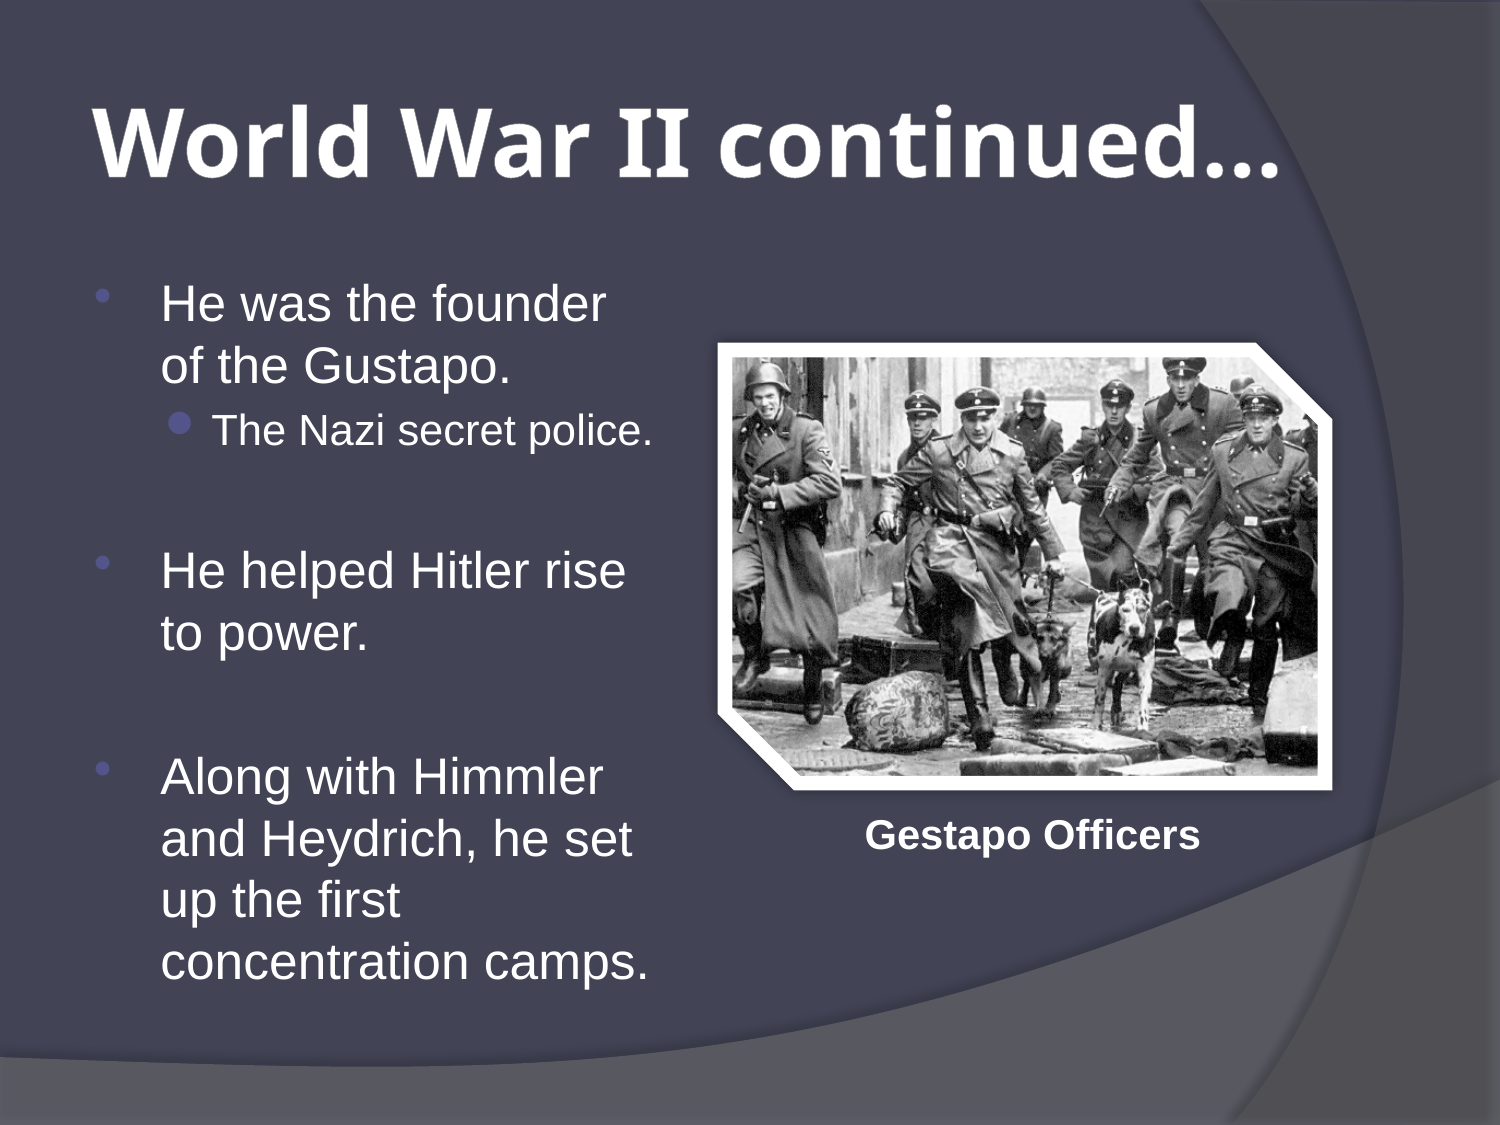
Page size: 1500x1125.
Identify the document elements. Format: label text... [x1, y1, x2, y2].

text_box Gestapo Officers [849, 800, 1225, 865]
list He was the founder of the Gustapo. The Nazi secret police. He helped Hitler rise to power. Along with Himmler and Heydrich, he set up the first concentration camps. [75, 262, 675, 1005]
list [724, 349, 1326, 784]
title World War II continued… [75, 45, 1300, 233]
